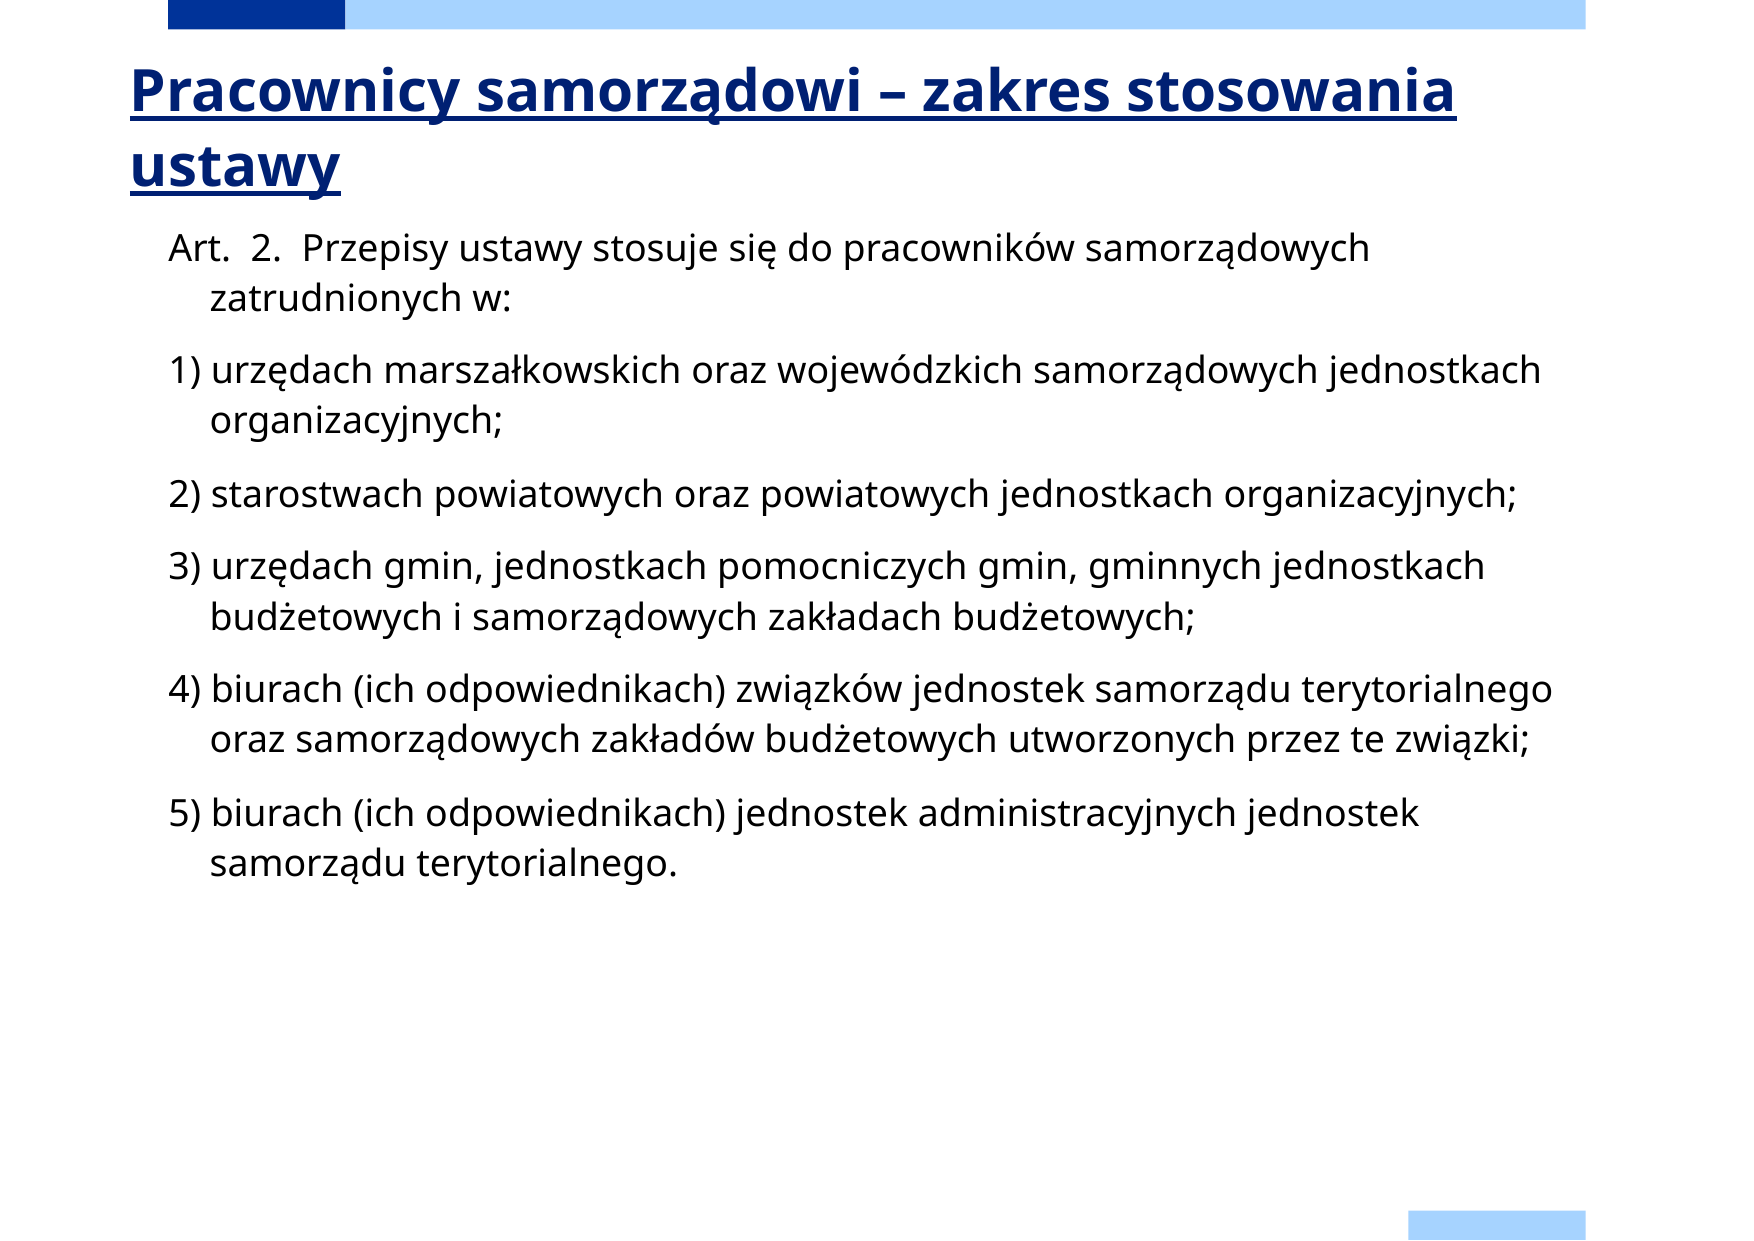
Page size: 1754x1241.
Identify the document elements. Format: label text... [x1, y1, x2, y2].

title Pracownicy samorządowi – zakres stosowania ustawy [130, 48, 1619, 255]
list Art. 2. Przepisy ustawy stosuje się do pracowników samorządowych zatrudnionych w: 1) urzędach marszałkowskich oraz wojewódzkich samorządowych jednostkach organizacyjnych; 2) starostwach powiatowych oraz powiatowych jednostkach organizacyjnych; 3) urzędach gmin, jednostkach pomocniczych gmin, gminnych jednostkach budżetowych i samorządowych zakładach budżetowych; 4) biurach (ich odpowiednikach) związków jednostek samorządu terytorialnego oraz samorządowych zakładów budżetowych utworzonych przez te związki; 5) biurach (ich odpowiednikach) jednostek administracyjnych jednostek samorządu terytorialnego. [168, 255, 1586, 1093]
